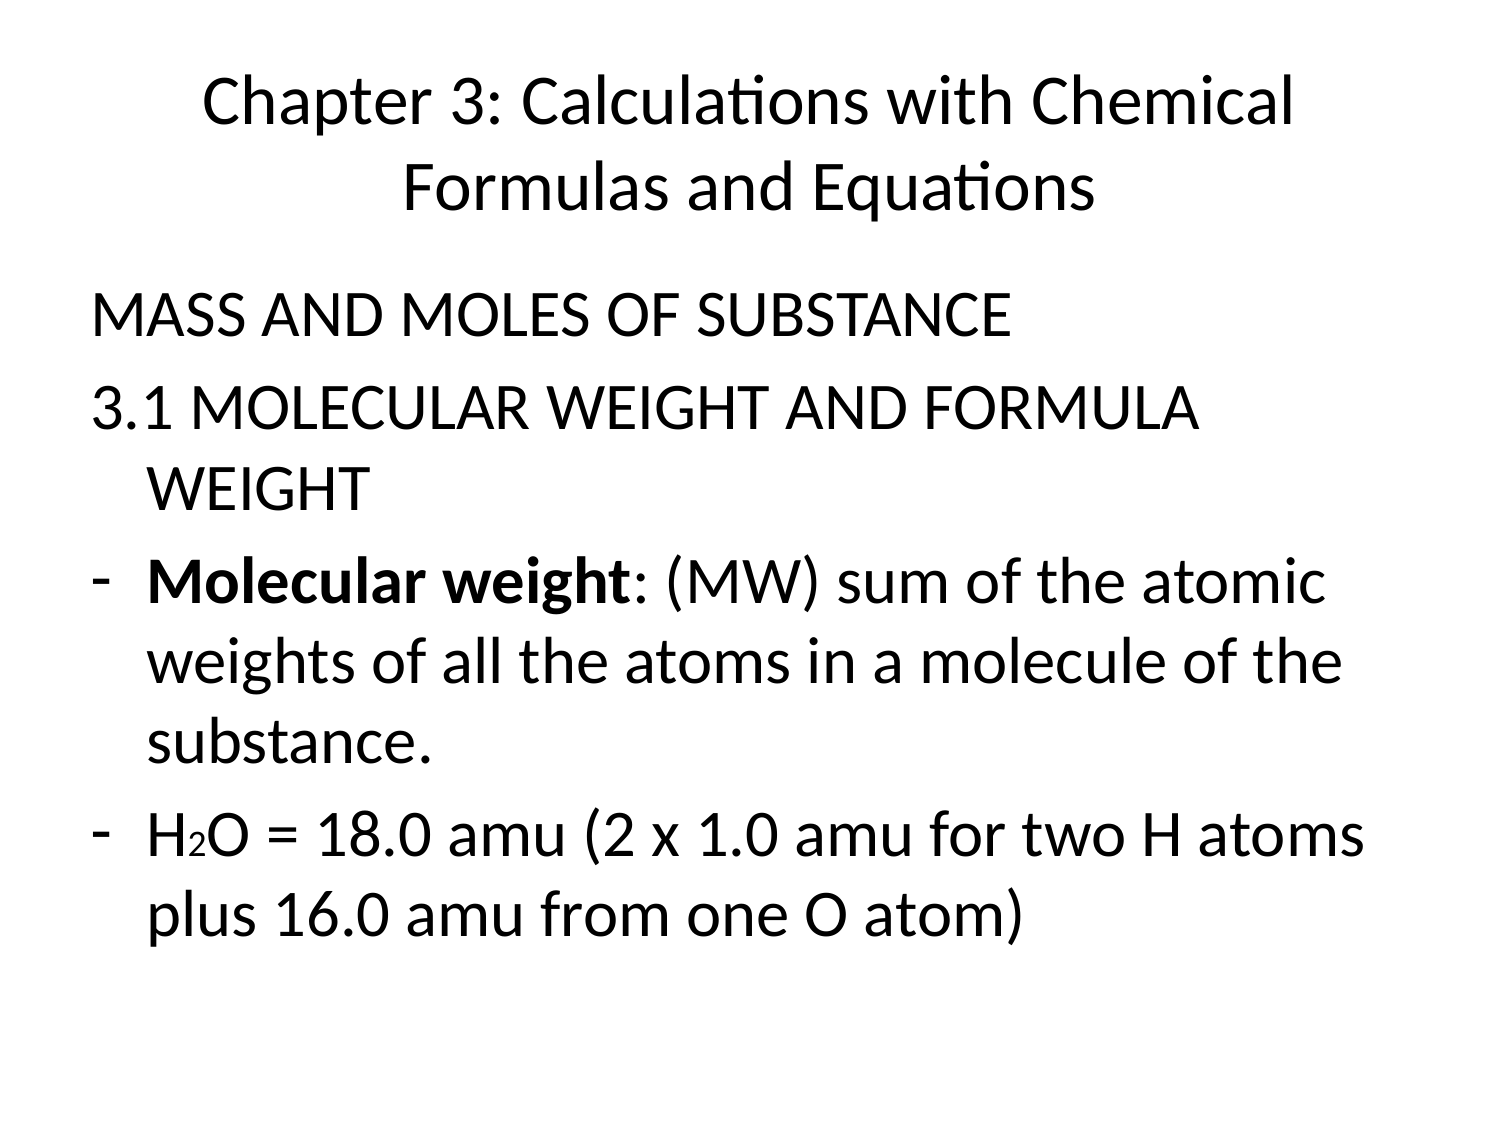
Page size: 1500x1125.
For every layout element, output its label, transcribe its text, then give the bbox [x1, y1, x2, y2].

list MASS AND MOLES OF SUBSTANCE 3.1 MOLECULAR WEIGHT AND FORMULA WEIGHT Molecular weight: (MW) sum of the atomic weights of all the atoms in a molecule of the substance. H2O = 18.0 amu (2 x 1.0 amu for two H atoms plus 16.0 amu from one O atom) [75, 262, 1425, 1005]
title Chapter 3: Calculations with Chemical Formulas and Equations [75, 45, 1425, 233]
